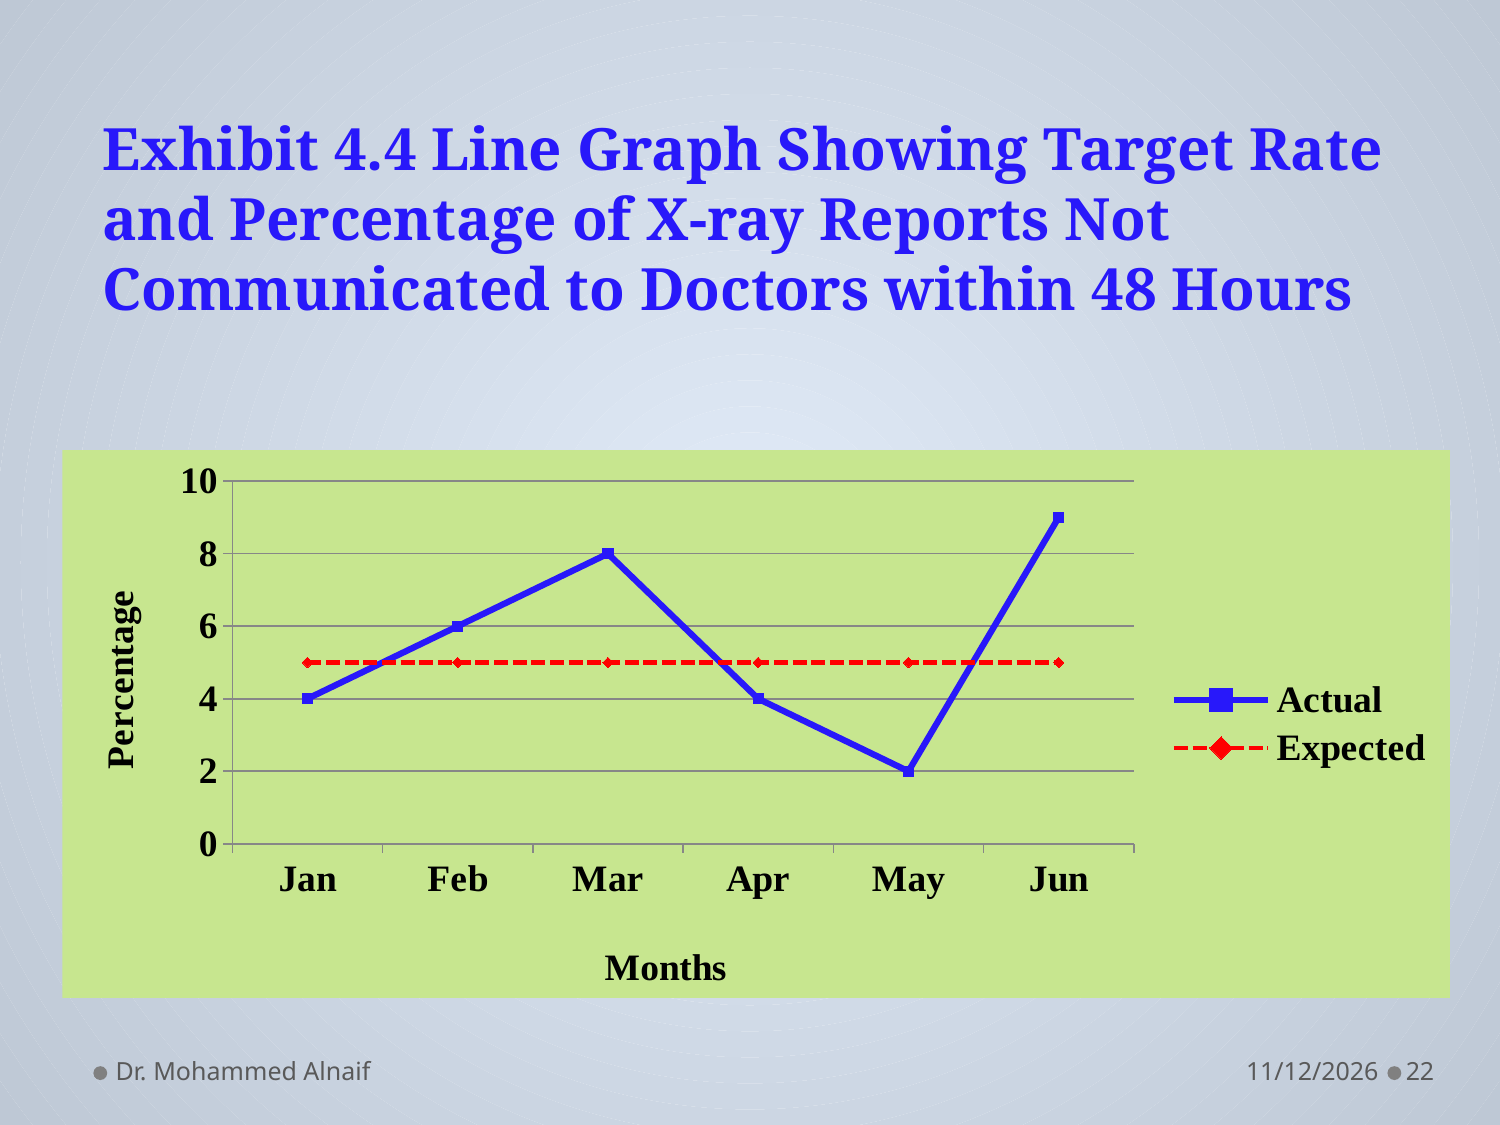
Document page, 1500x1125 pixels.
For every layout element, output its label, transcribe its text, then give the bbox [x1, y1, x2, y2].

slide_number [1043, 1042, 1386, 1103]
chart [62, 449, 1451, 1000]
slide_number 22 [1401, 1042, 1494, 1103]
footer Dr. Mohammed Alnaif [108, 1042, 576, 1103]
title Exhibit 4.4 Line Graph Showing Target Rate and Percentage of X-ray Reports Not Communicated to Doctors within 48 Hours [87, 67, 1438, 330]
